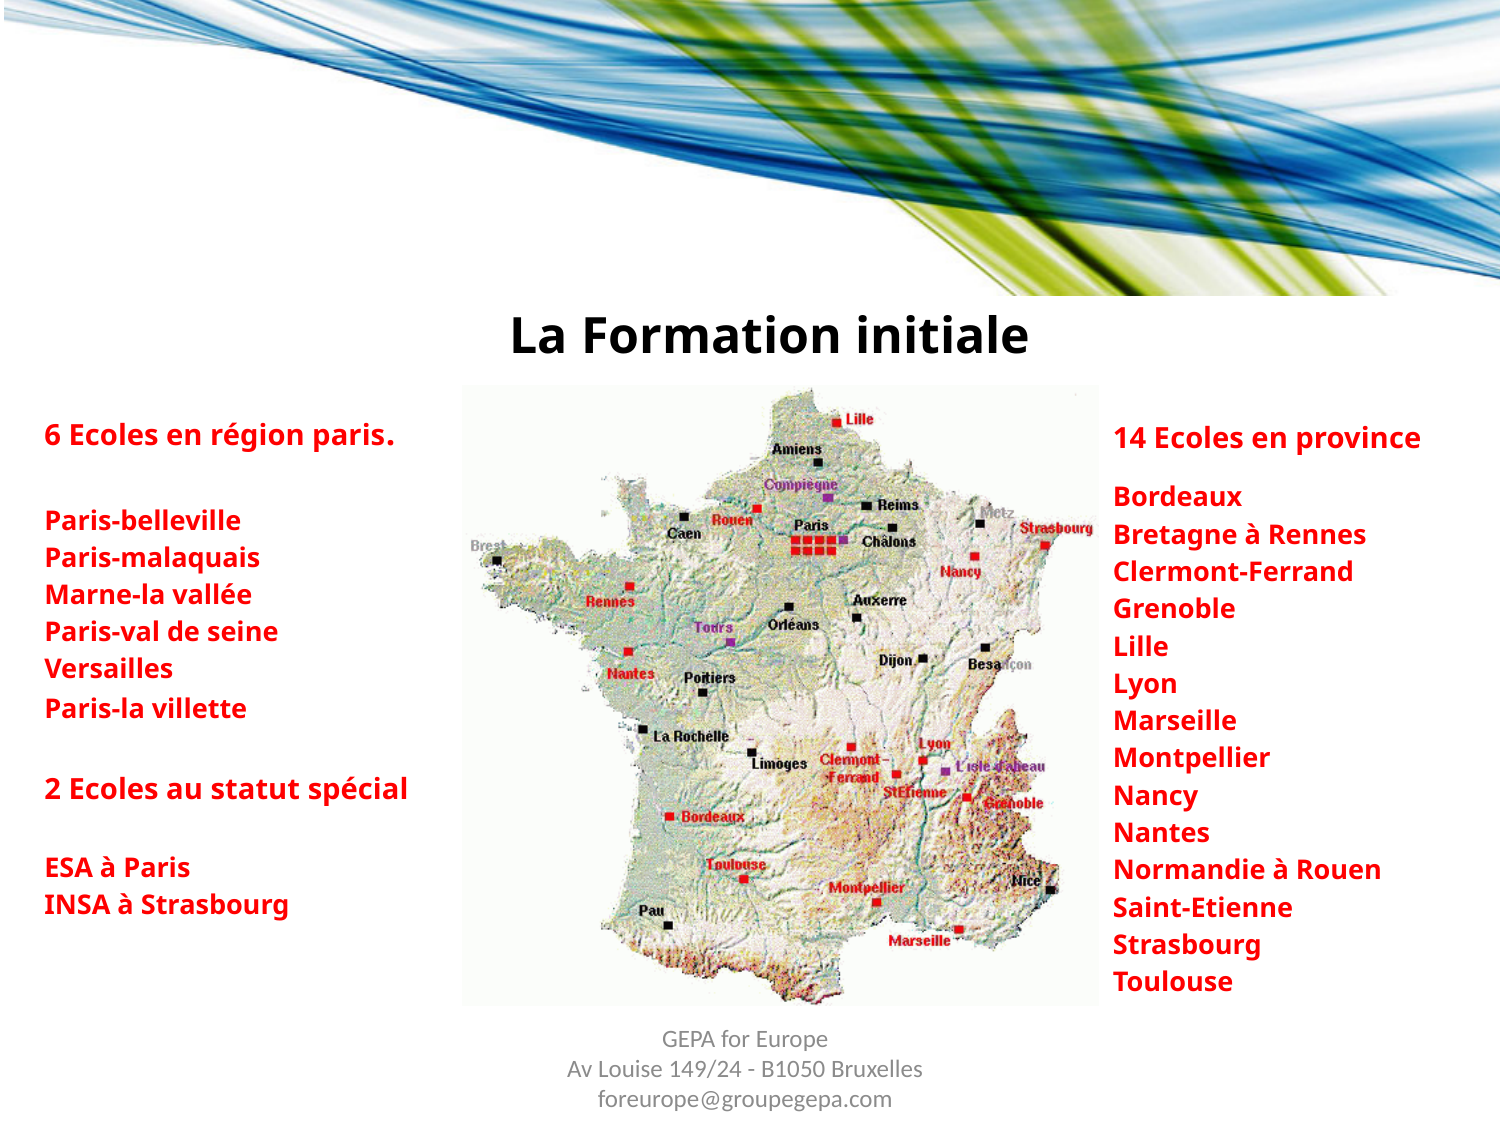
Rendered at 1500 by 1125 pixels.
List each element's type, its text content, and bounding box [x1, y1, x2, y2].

picture [4, 0, 1500, 296]
footer GEPA for Europe Av Louise 149/24 - B1050 Bruxelles foreurope@groupegepa.com [509, 1014, 982, 1124]
title 6 Ecoles en région paris. Paris-belleville Paris-malaquais Marne-la vallée Paris-val de seine Versailles Paris-la villette 2 Ecoles au statut spécial ESA à Paris INSA à Strasbourg [29, 398, 509, 1019]
picture [462, 384, 1099, 1006]
text_box 14 Ecoles en province Bordeaux Bretagne à Rennes Clermont-Ferrand Grenoble Lille Lyon Marseille Montpellier Nancy Nantes Normandie à Rouen Saint-Etienne Strasbourg Toulouse [1103, 406, 1497, 1005]
list La Formation initiale [150, 304, 1391, 378]
